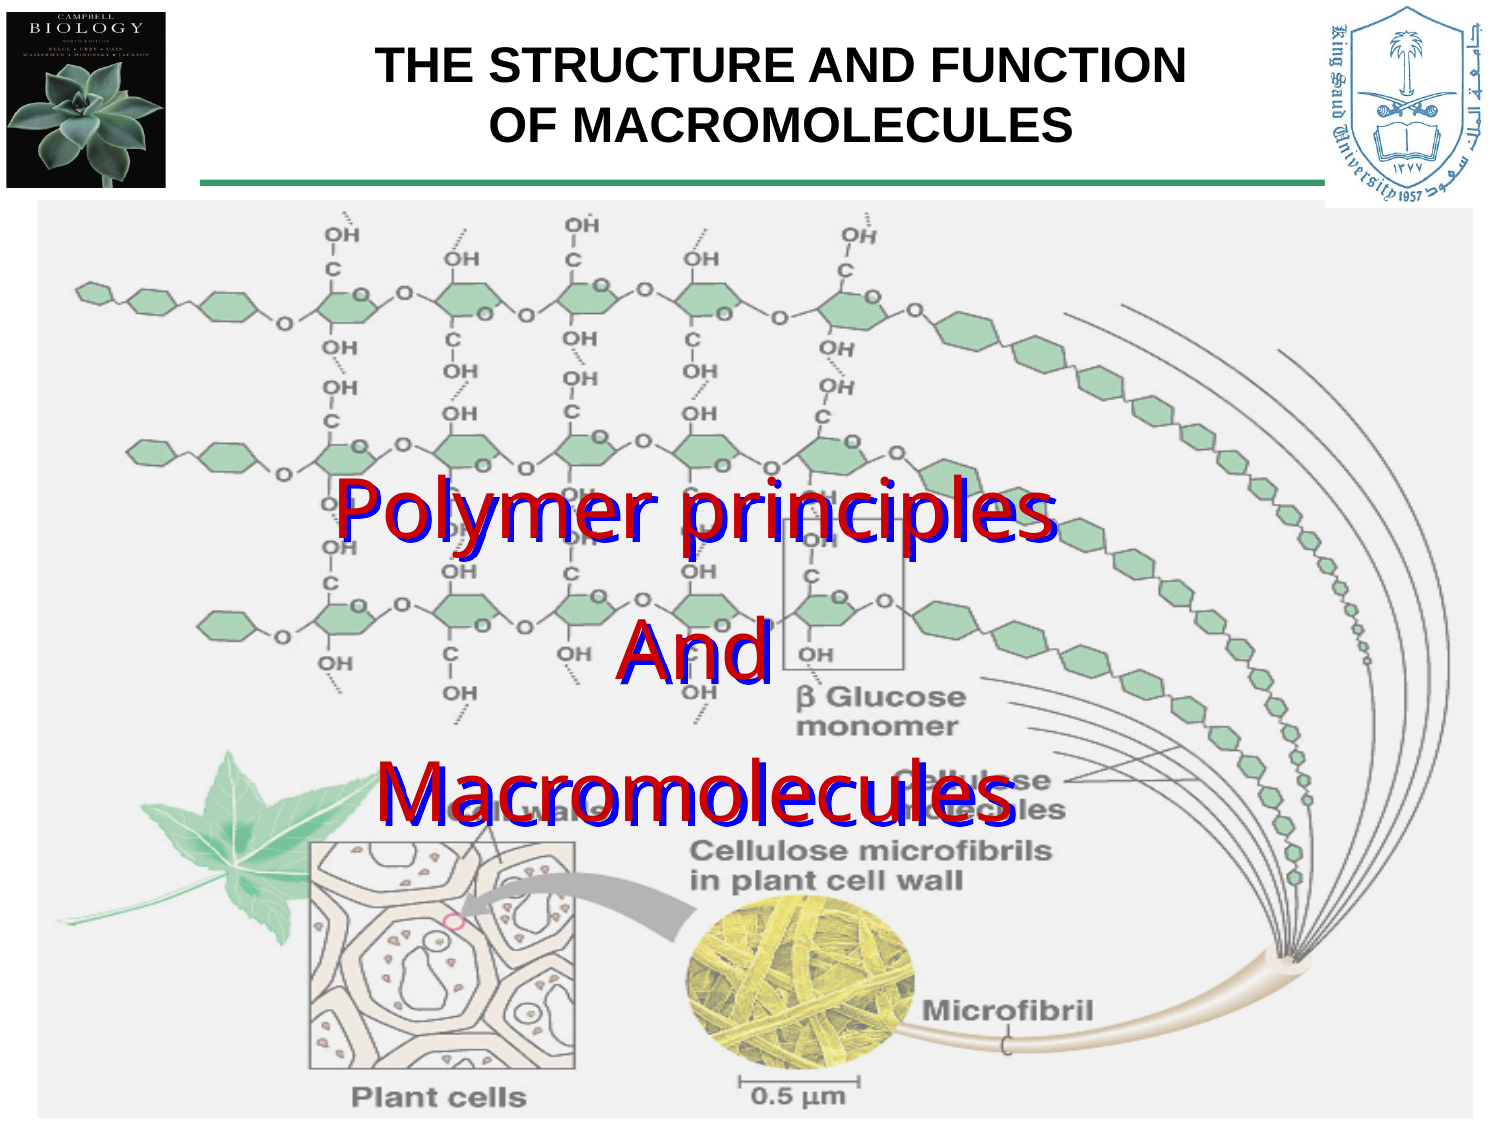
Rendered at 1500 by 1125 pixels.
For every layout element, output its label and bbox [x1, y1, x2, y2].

picture [37, 209, 1474, 1118]
text_box [5, 0, 1488, 209]
